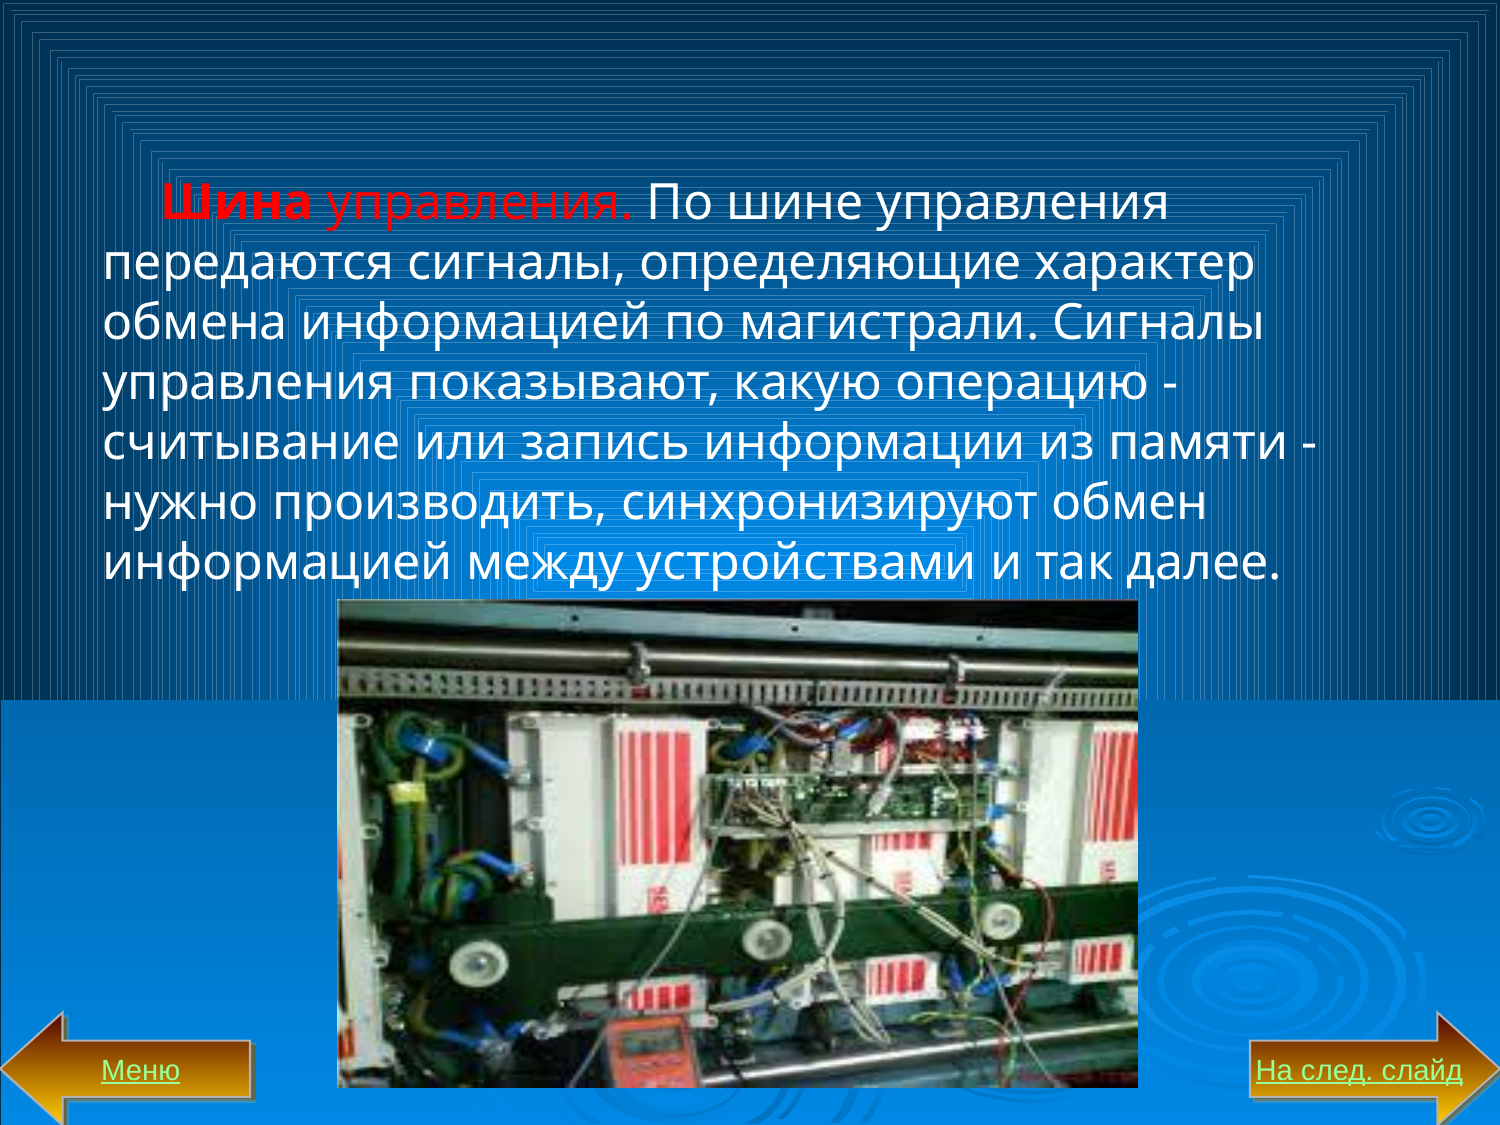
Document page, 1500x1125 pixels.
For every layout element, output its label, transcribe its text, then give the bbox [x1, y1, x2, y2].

text_box На след. слайд [1250, 1012, 1500, 1125]
list Шина управления. По шине управления передаются сигналы, определяющие характер обмена информацией по магистрали. Сигналы управления показывают, какую операцию - считывание или запись информации из памяти - нужно производить, синхронизируют обмен информацией между устройствами и так далее. [87, 162, 1438, 906]
picture [337, 599, 1138, 1088]
text_box Меню [0, 1012, 250, 1125]
